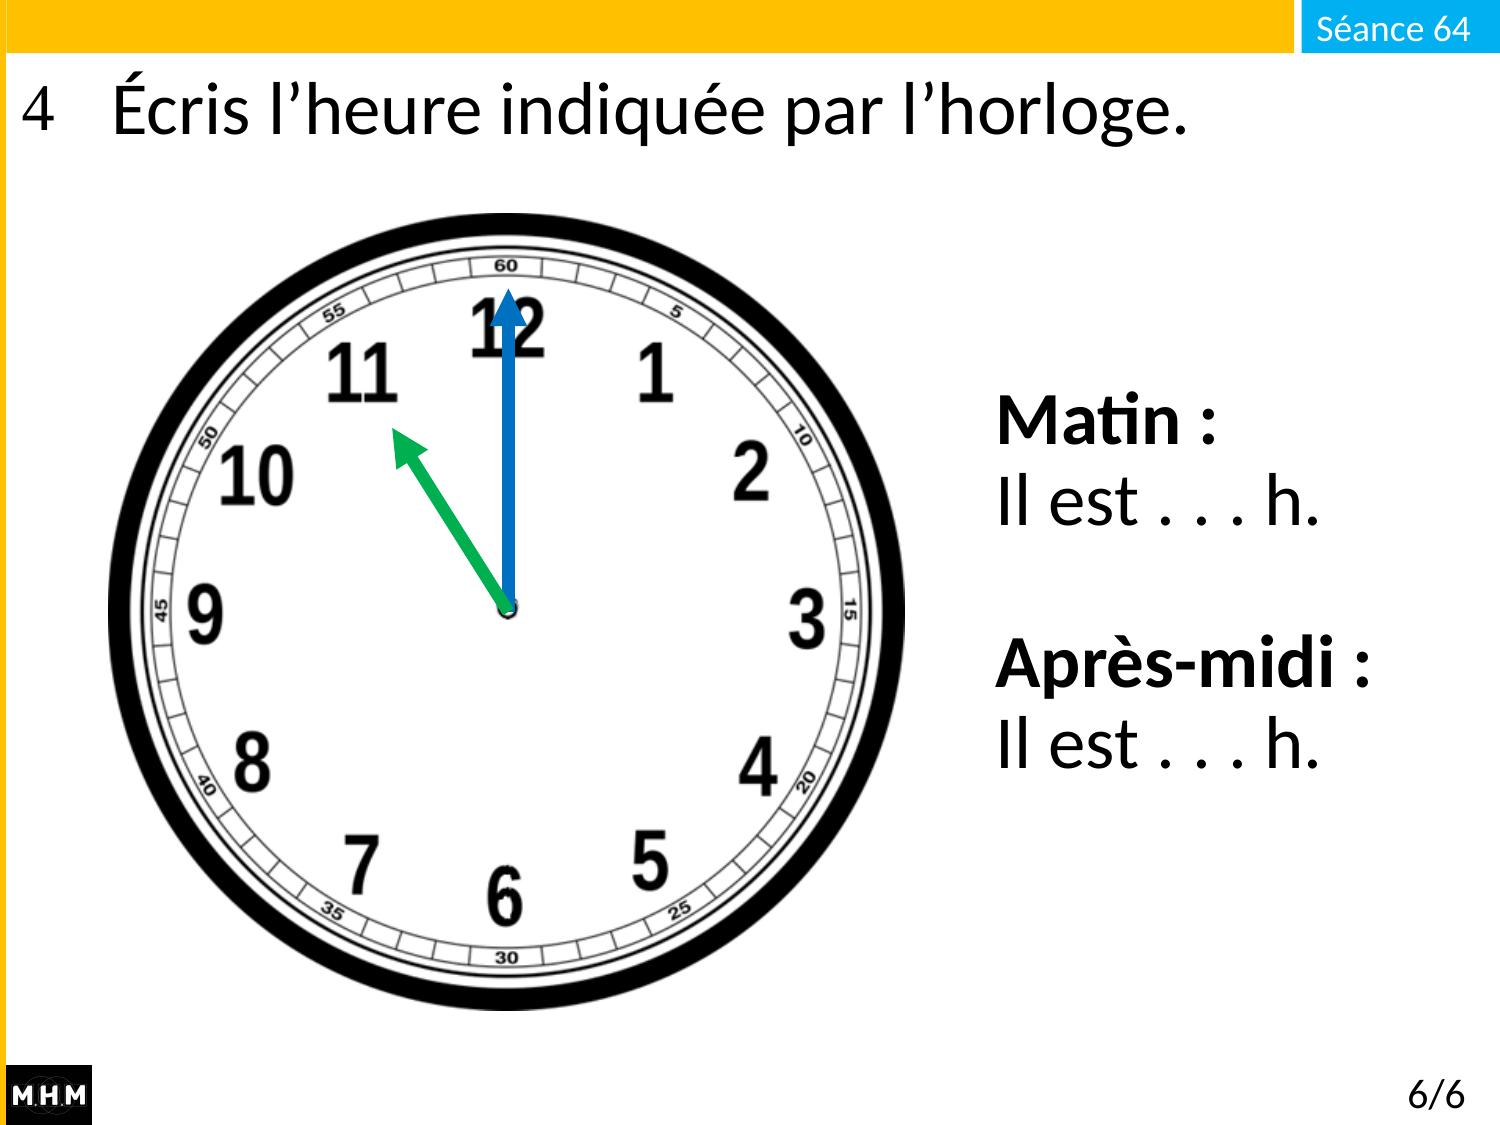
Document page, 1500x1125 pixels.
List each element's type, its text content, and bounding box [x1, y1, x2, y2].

text_box Matin : Il est . . . h. Après-midi : Il est . . . h. [980, 301, 1500, 863]
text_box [392, 427, 509, 612]
picture [6, 1065, 92, 1125]
title Écris l’heure indiquée par l’horloge. [96, 60, 1391, 160]
list 6/6 [1373, 1064, 1500, 1125]
picture [108, 213, 905, 1011]
